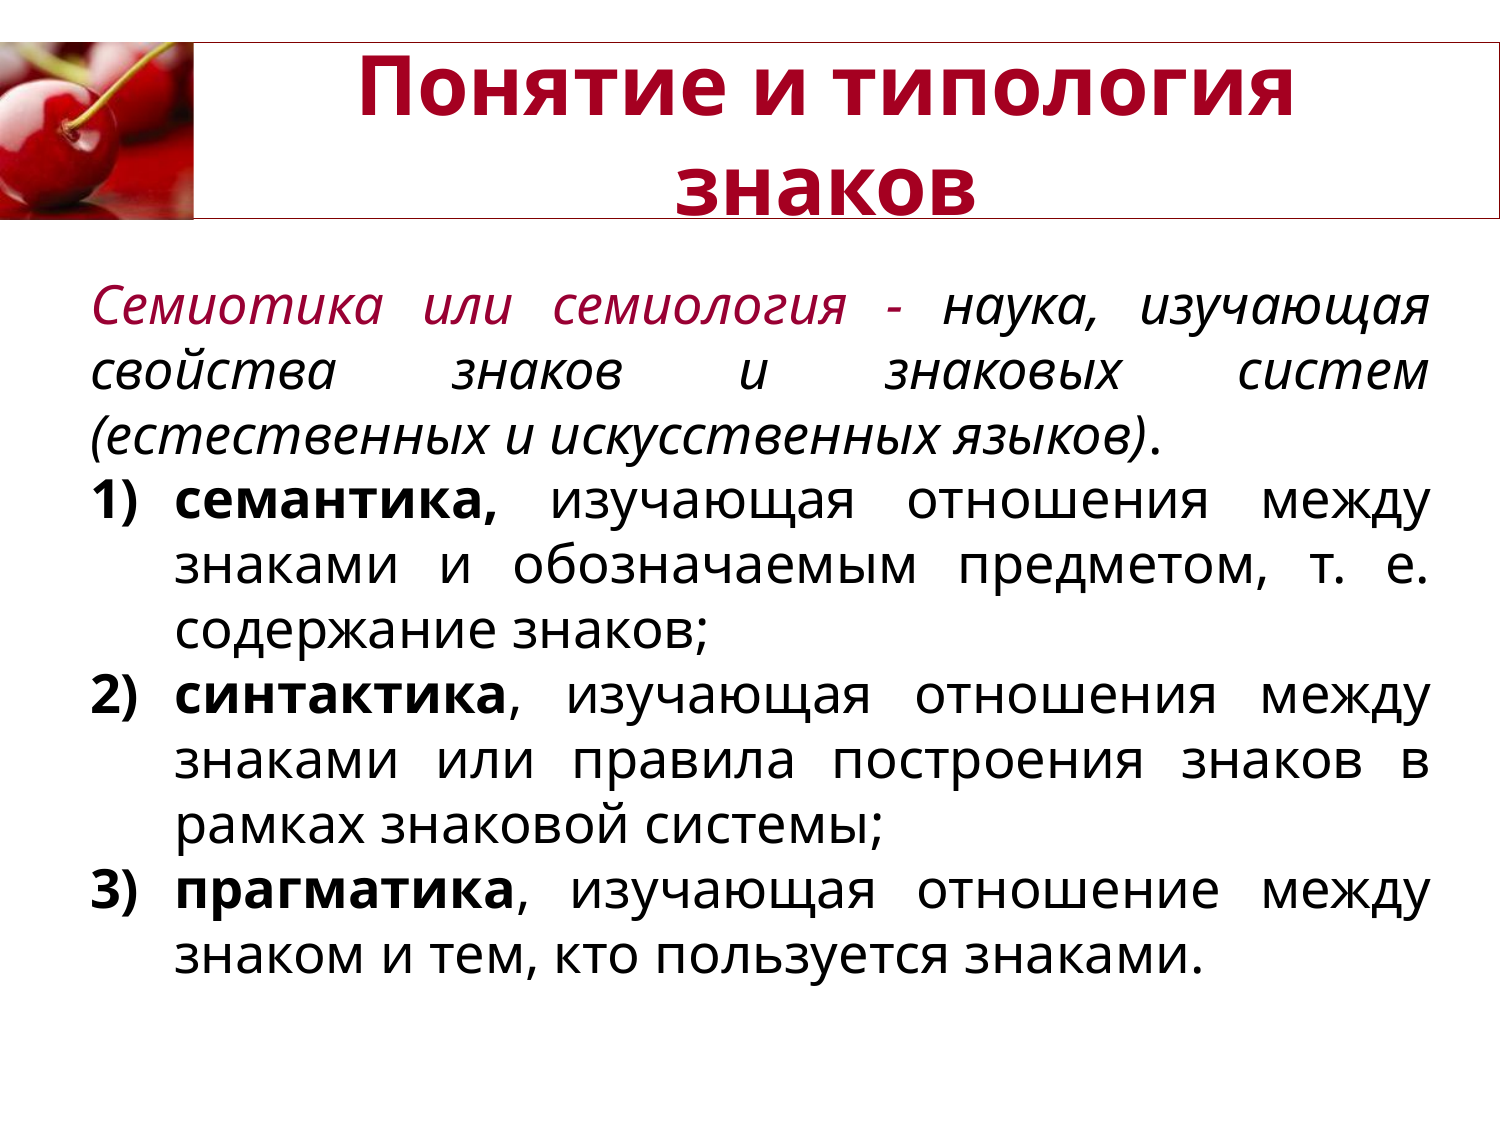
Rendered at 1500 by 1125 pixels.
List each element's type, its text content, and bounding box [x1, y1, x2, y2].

picture [0, 42, 194, 220]
title Понятие и типология знаков [206, 45, 1447, 220]
list Семиотика или семиология - наука, изучающая свойства знаков и знаковых систем (естественных и искусственных языков). семантика, изучающая отношения между знаками и обозначаемым предметом, т. е. содержание знаков; синтактика, изучающая отношения между знаками или правила построения знаков в рамках знаковой системы; прагматика, изучающая отношение между знаком и тем, кто пользуется знаками. [75, 262, 1447, 1005]
